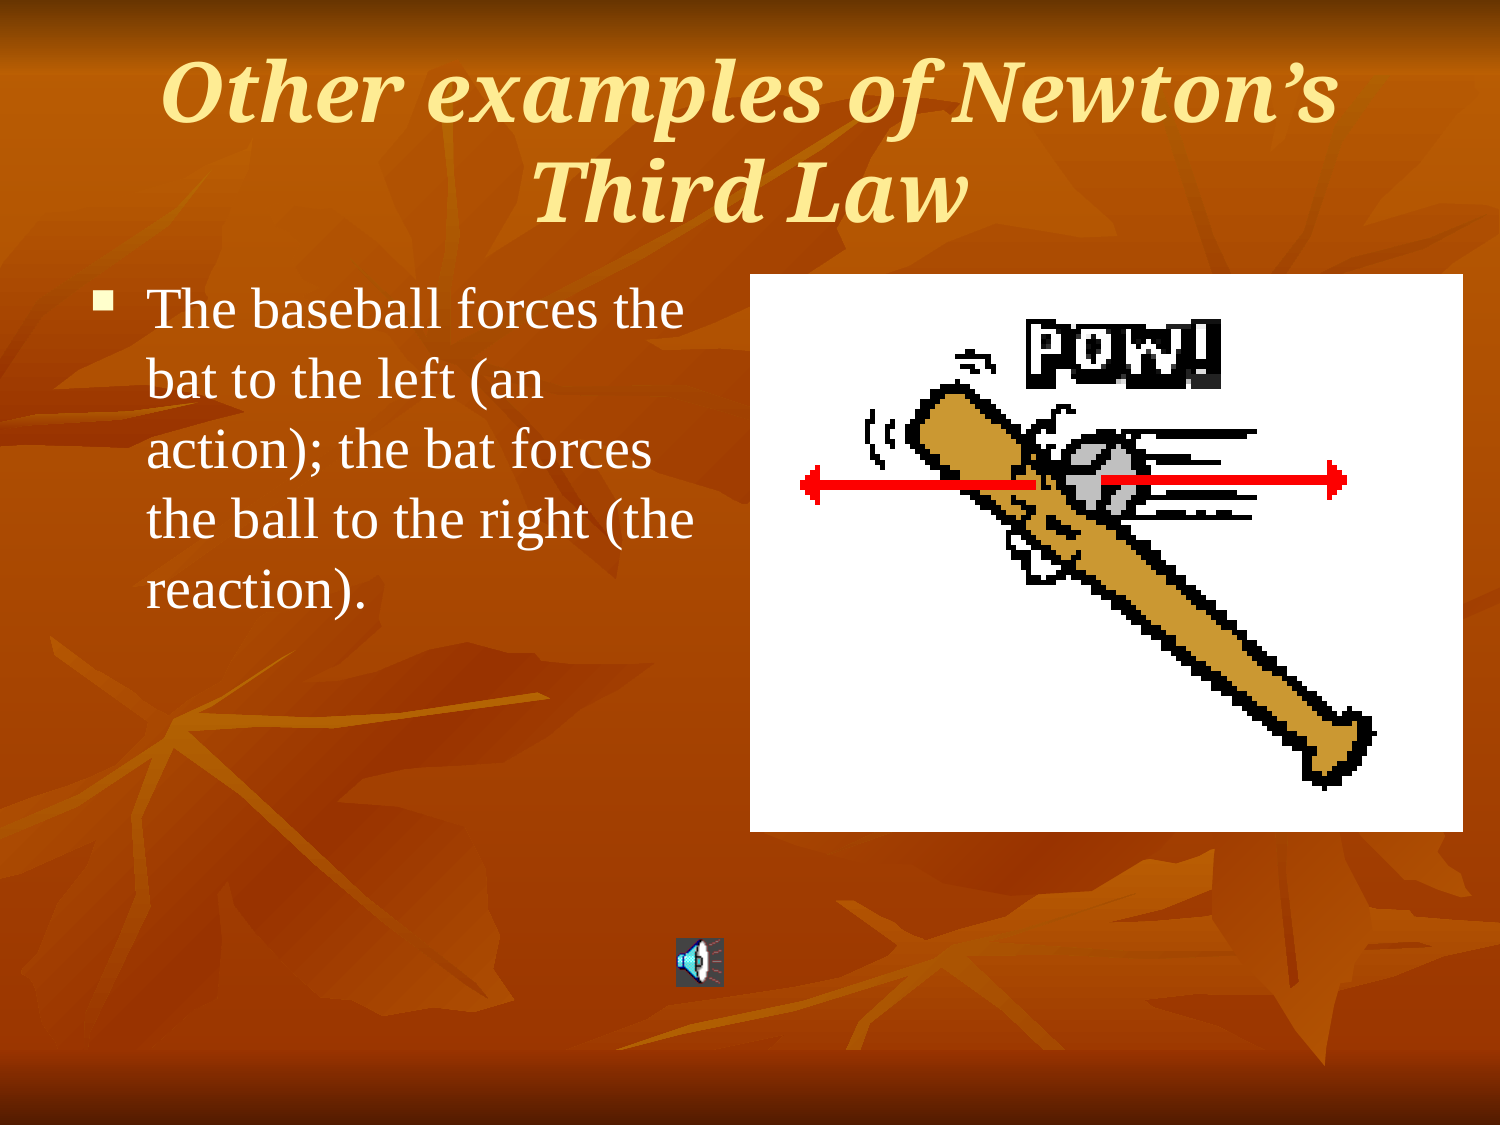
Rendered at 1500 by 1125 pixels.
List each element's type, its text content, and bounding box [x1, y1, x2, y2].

list The baseball forces the bat to the left (an action); the bat forces the ball to the right (the reaction). [74, 262, 738, 1006]
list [749, 274, 1463, 833]
text_box [25, 7, 248, 181]
picture [674, 937, 726, 988]
title Other examples of Newton’s Third Law [74, 45, 1426, 234]
